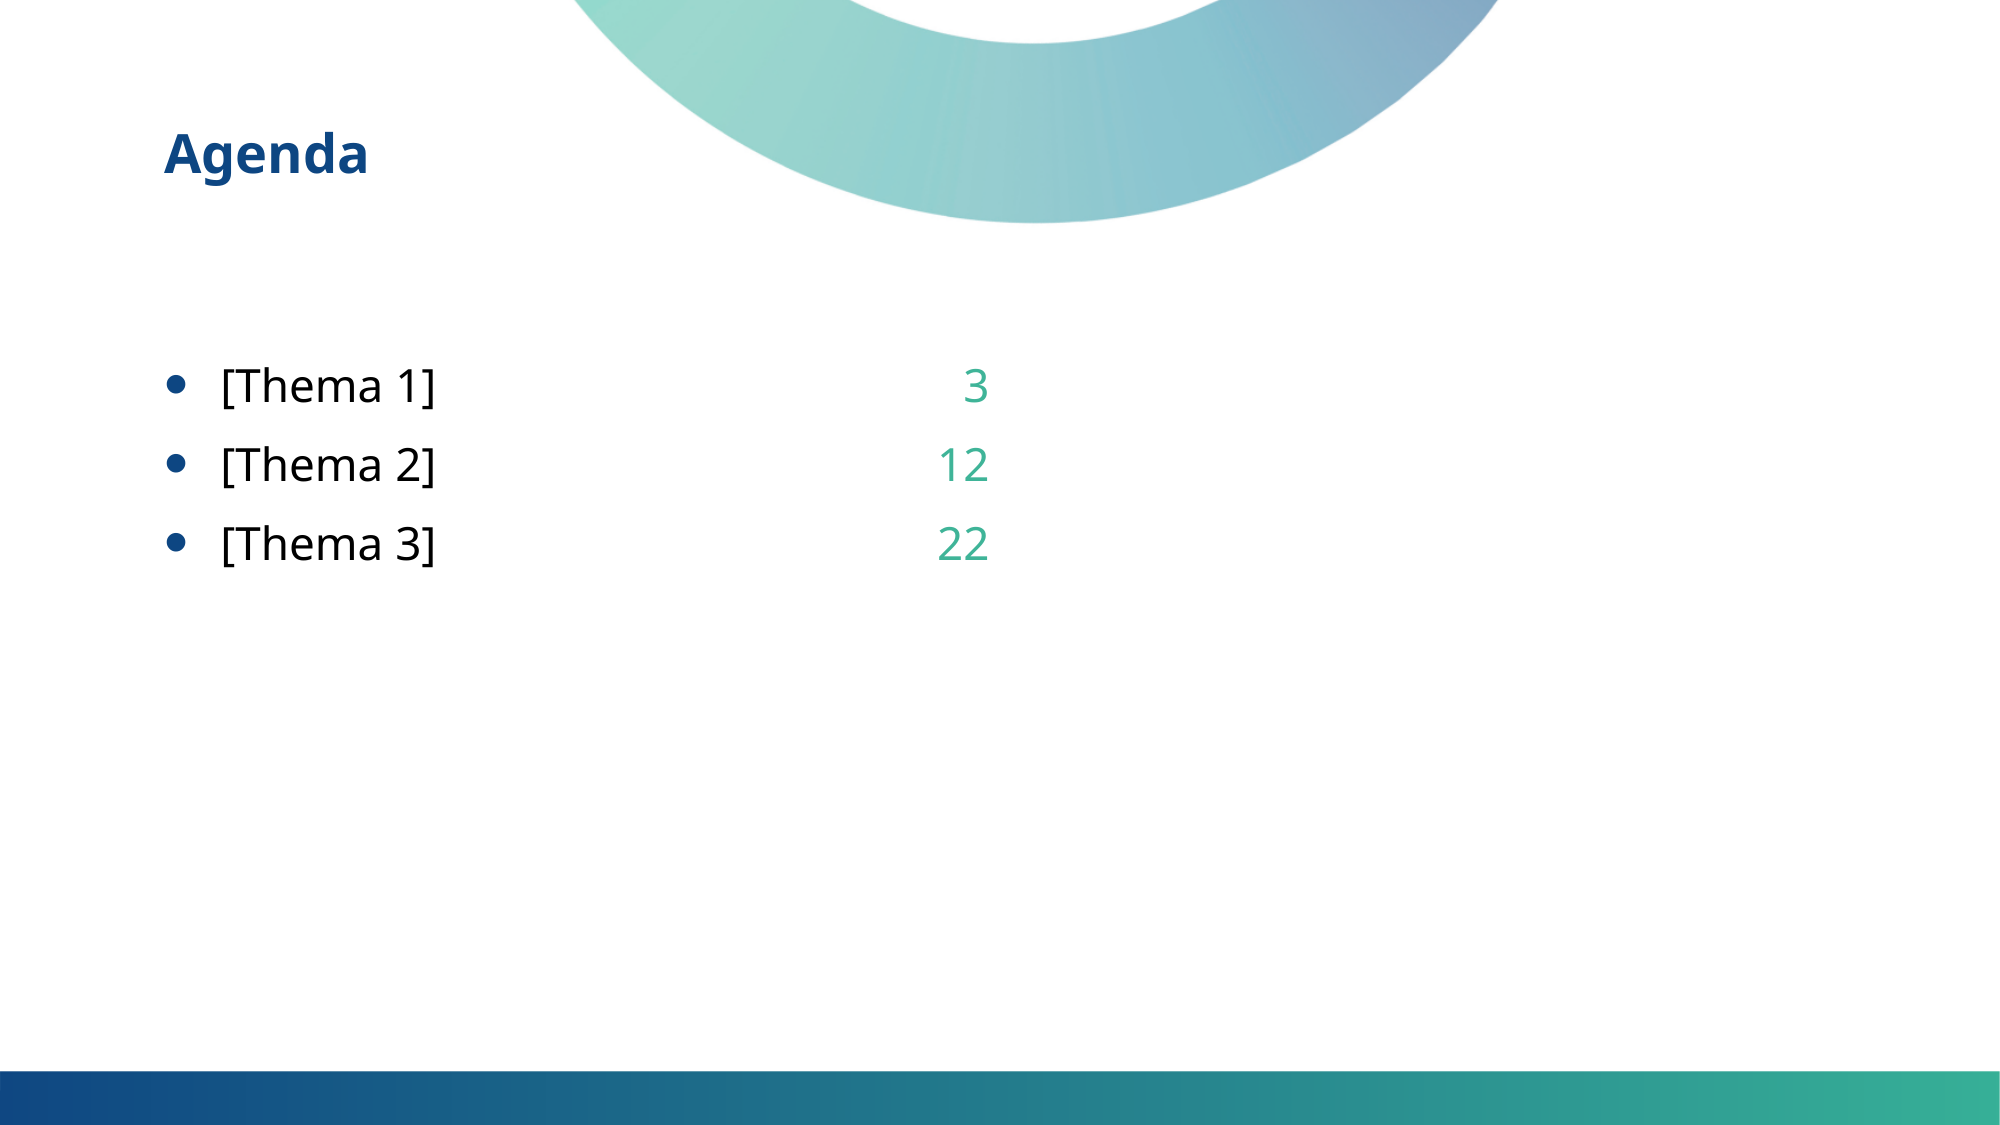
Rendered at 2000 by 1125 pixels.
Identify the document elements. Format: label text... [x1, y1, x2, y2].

list [Thema 1] [Thema 2] [Thema 3] [149, 337, 862, 1014]
picture [0, 0, 2000, 1125]
list Agenda [149, 118, 1875, 244]
list 3 12 22 [862, 337, 1005, 1014]
